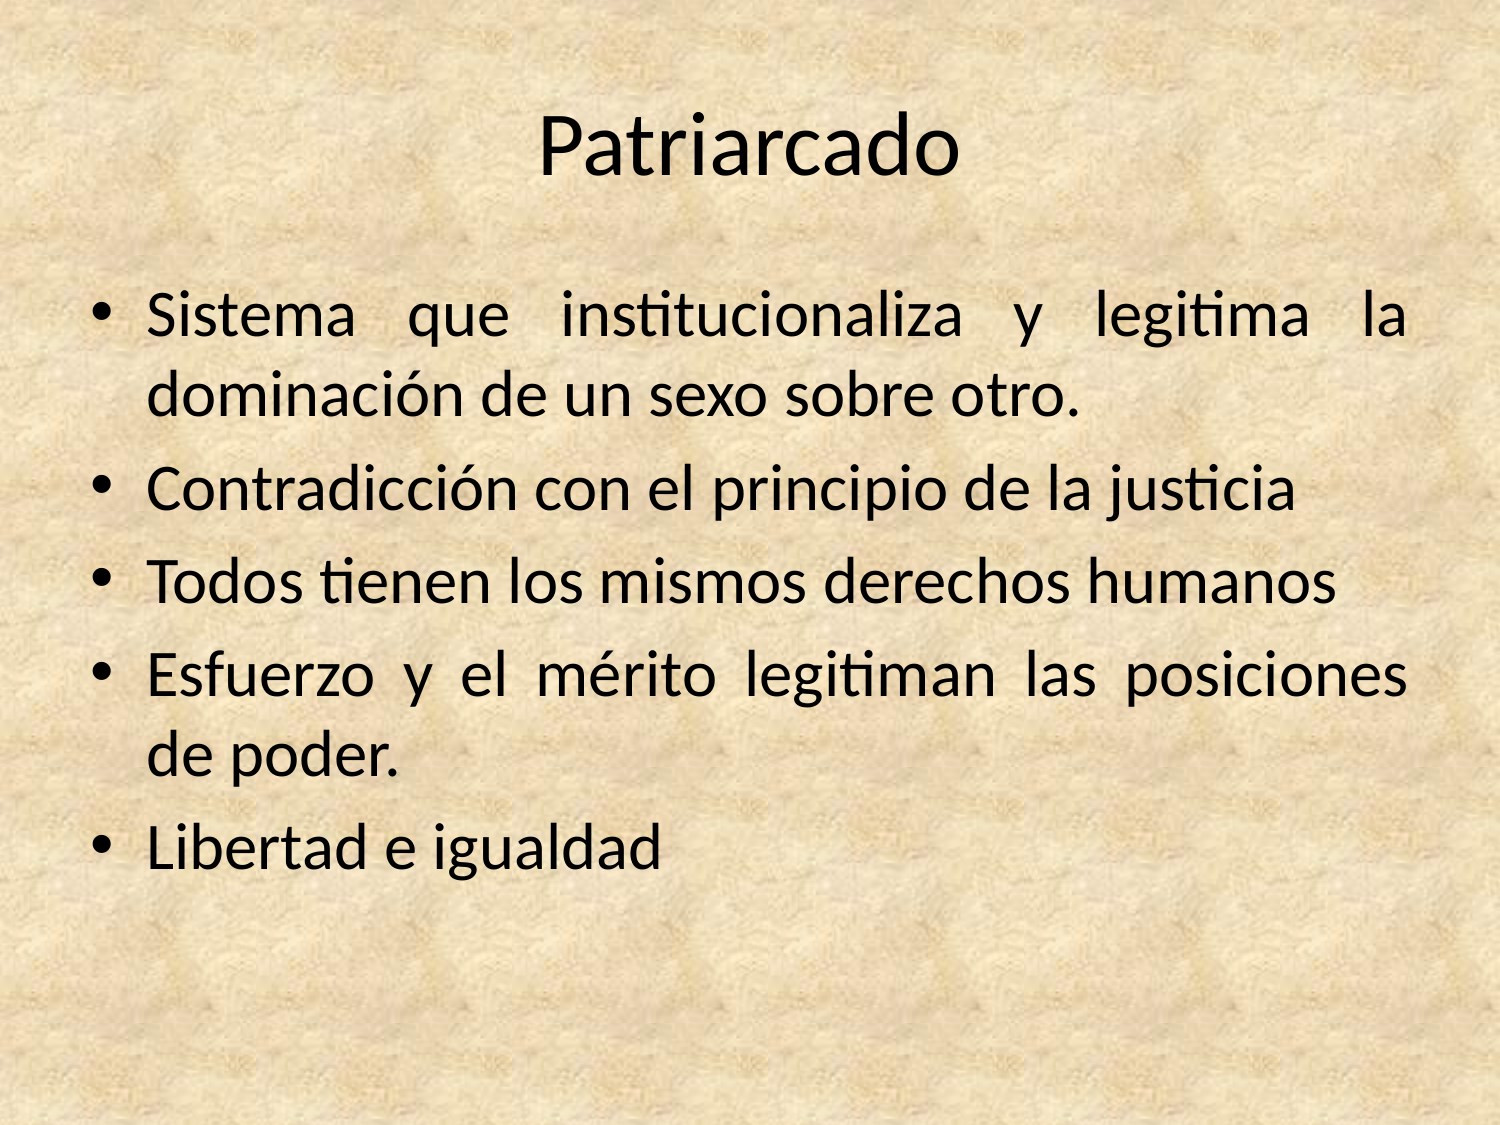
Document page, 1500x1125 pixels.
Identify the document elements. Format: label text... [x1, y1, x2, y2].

picture [0, 0, 1500, 1125]
list Sistema que institucionaliza y legitima la dominación de un sexo sobre otro. Contradicción con el principio de la justicia Todos tienen los mismos derechos humanos Esfuerzo y el mérito legitiman las posiciones de poder. Libertad e igualdad [75, 262, 1425, 1005]
title Patriarcado [75, 45, 1425, 233]
